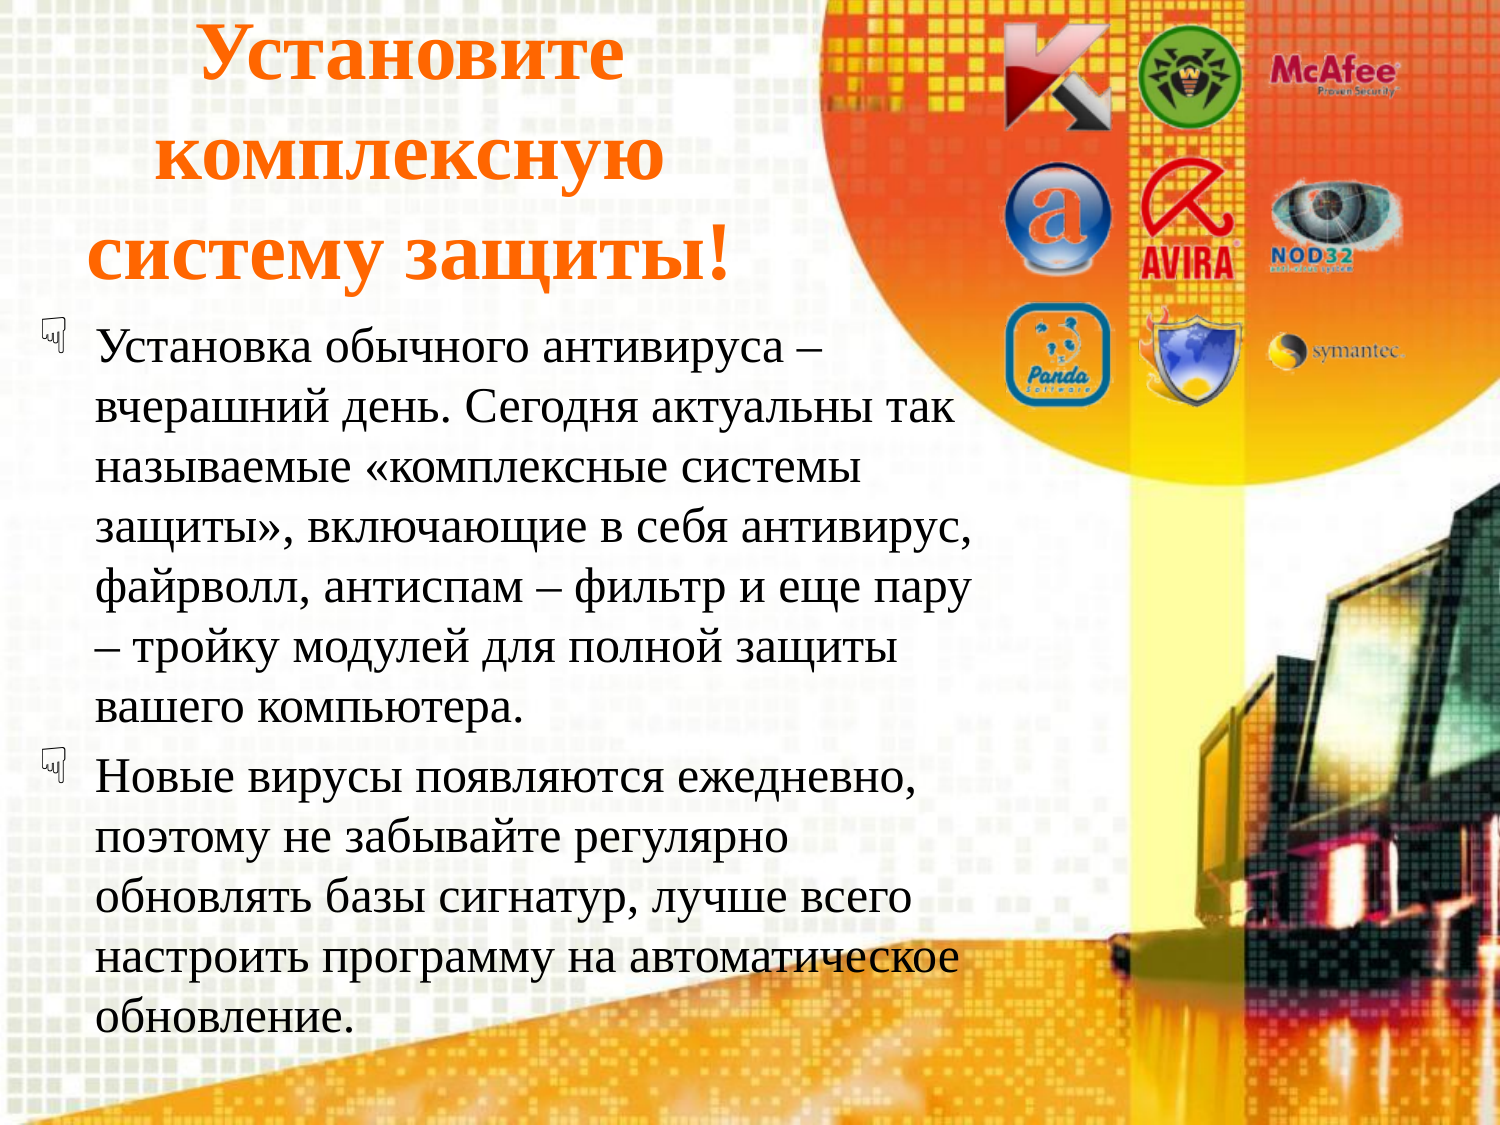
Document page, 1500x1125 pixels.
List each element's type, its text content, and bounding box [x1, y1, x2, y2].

title Установите комплексную систему защиты! [23, 23, 798, 270]
list Установка обычного антивируса – вчерашний день. Сегодня актуальны так называемые «комплексные системы защиты», включающие в себя антивирус, файрволл, антиспам – фильтр и еще пару – тройку модулей для полной защиты вашего компьютера. Новые вирусы появляются ежедневно, поэтому не забывайте регулярно обновлять базы сигнатур, лучше всего настроить программу на автоматическое обновление. [23, 304, 997, 1079]
picture [0, 0, 1500, 1125]
